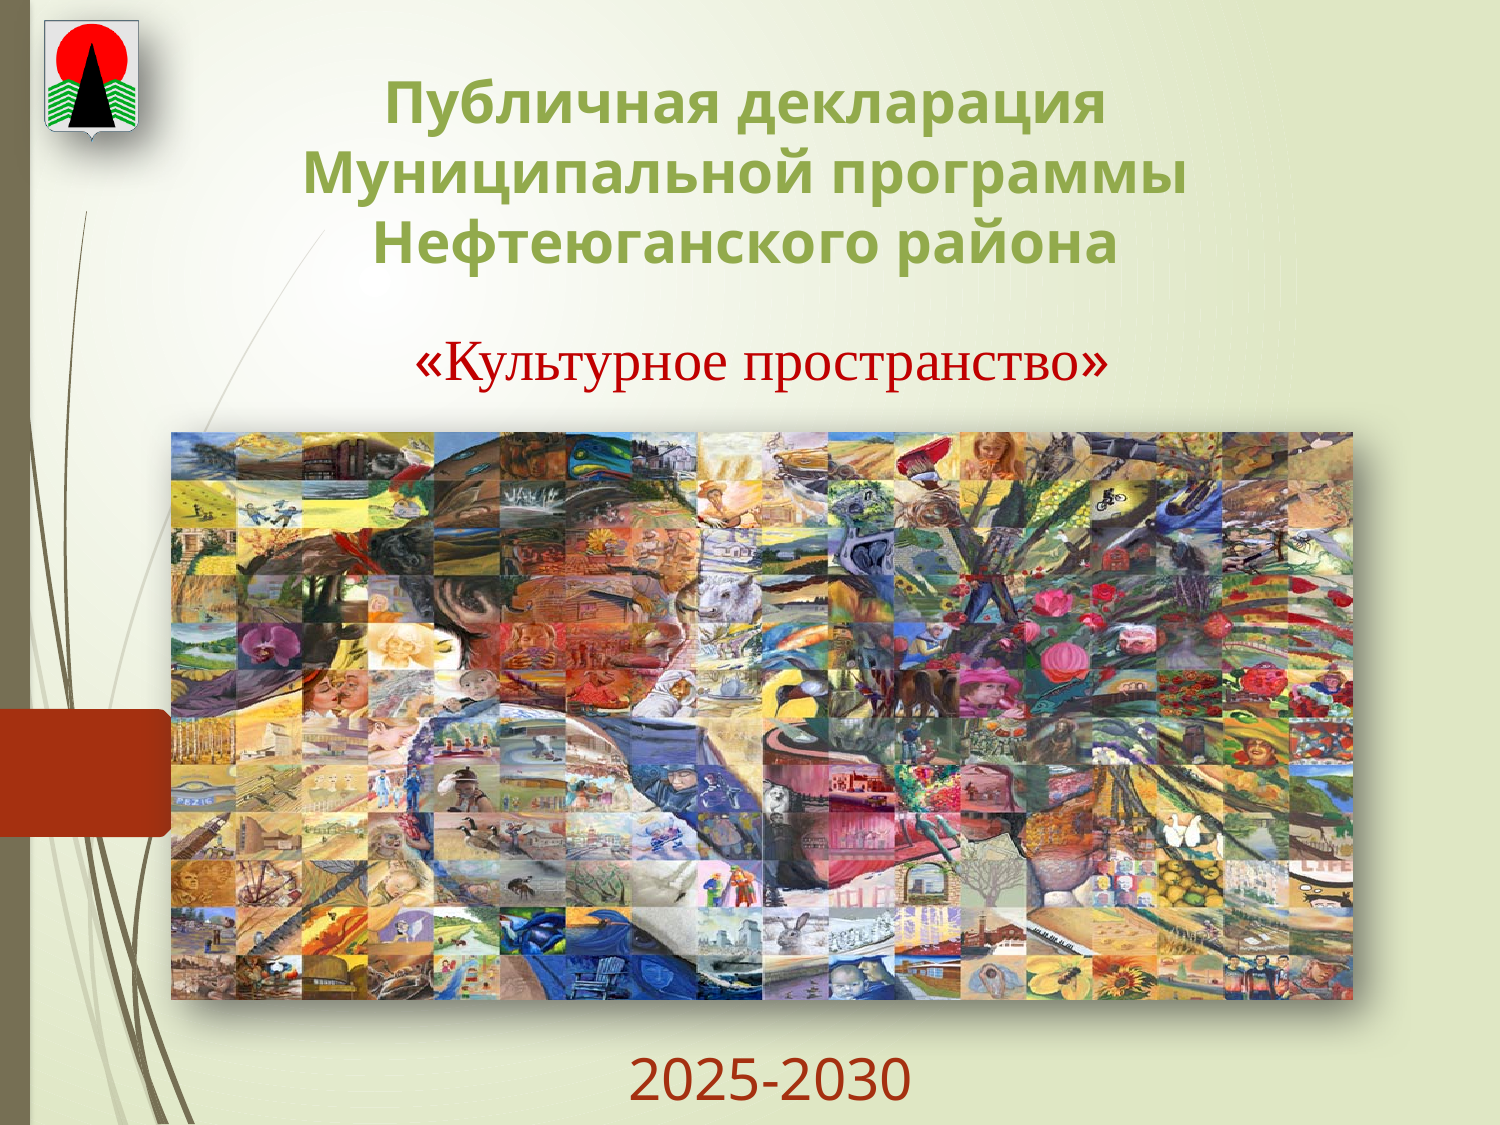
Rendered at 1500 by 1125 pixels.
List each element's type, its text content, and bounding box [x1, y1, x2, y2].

subtitle «Культурное пространство» [165, 314, 1359, 432]
picture [43, 20, 139, 142]
picture [170, 432, 1353, 1000]
text_box 2025-2030 [525, 1048, 1016, 1120]
title Публичная декларация Муниципальной программы Нефтеюганского района [120, 59, 1371, 283]
